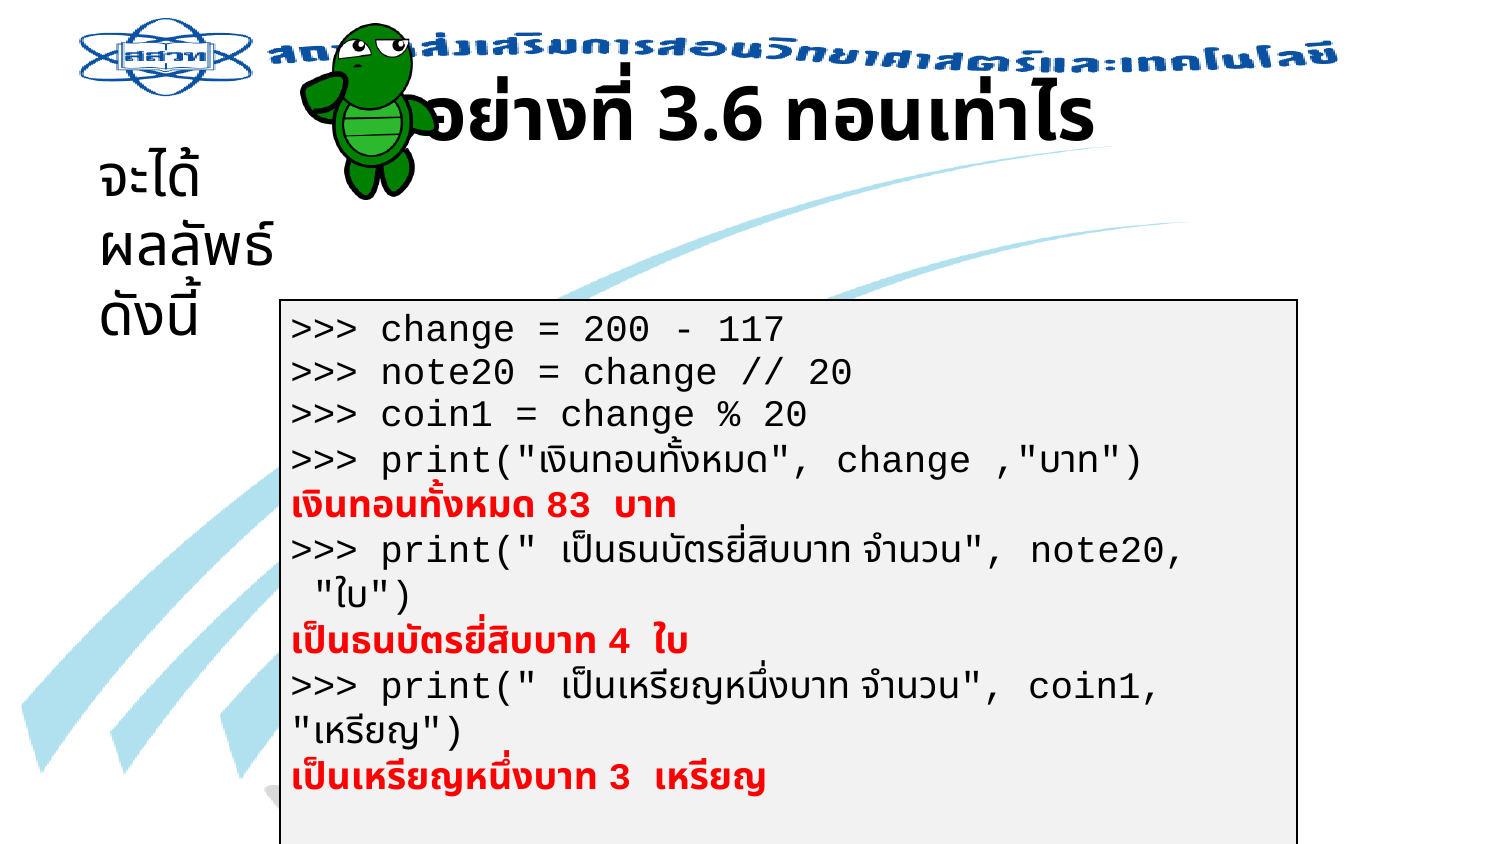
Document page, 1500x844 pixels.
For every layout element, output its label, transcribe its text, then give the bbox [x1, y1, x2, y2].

list จะได้ผลลัพธ์ดังนี้ [83, 0, 370, 488]
text_box ตัวอย่างที่ 3.6 ทอนเท่าไร [444, 58, 1111, 163]
table_header >>> change = 200 - 117 >>> note20 = change // 20 >>> coin1 = change % 20 >>> print("เงินทอนทั้งหมด", change ,"บาท") เงินทอนทั้งหมด 83 บาท >>> print(" เป็นธนบัตรยี่สิบบาท จำนวน", note20, "ใบ") เป็นธนบัตรยี่สิบบาท 4 ใบ >>> print(" เป็นเหรียญหนึ่งบาท จำนวน", coin1, "เหรียญ") เป็นเหรียญหนึ่งบาท 3 เหรียญ [281, 301, 1296, 844]
picture [0, 0, 279, 844]
picture [300, 0, 1500, 844]
